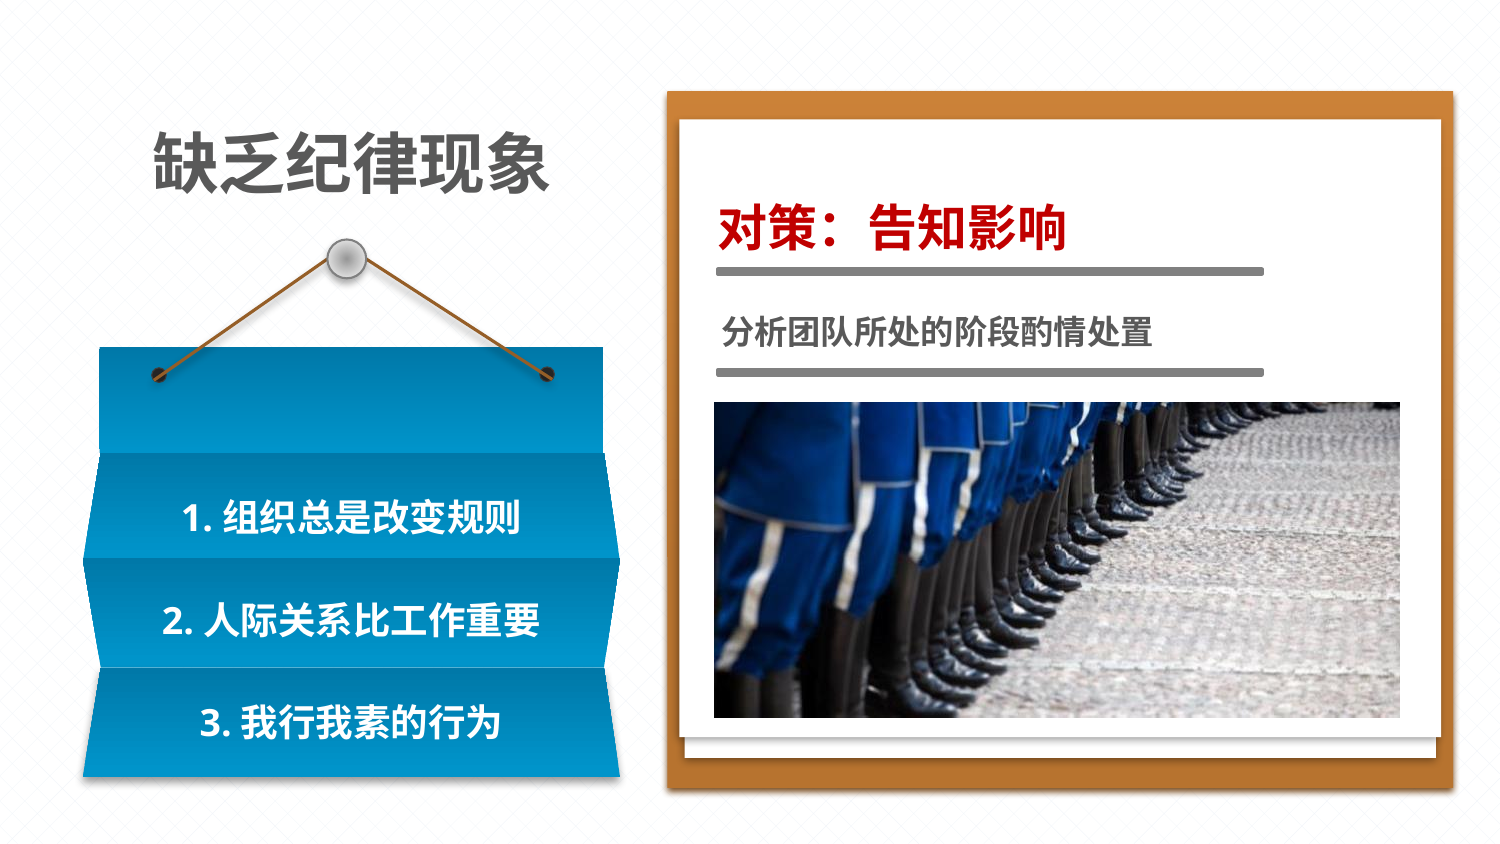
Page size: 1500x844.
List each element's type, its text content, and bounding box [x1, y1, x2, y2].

picture [714, 402, 1400, 718]
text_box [365, 258, 553, 380]
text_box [667, 90, 1454, 789]
text_box 缺乏纪律现象 [112, 114, 593, 210]
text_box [153, 258, 328, 381]
text_box [327, 239, 366, 279]
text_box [82, 347, 621, 778]
